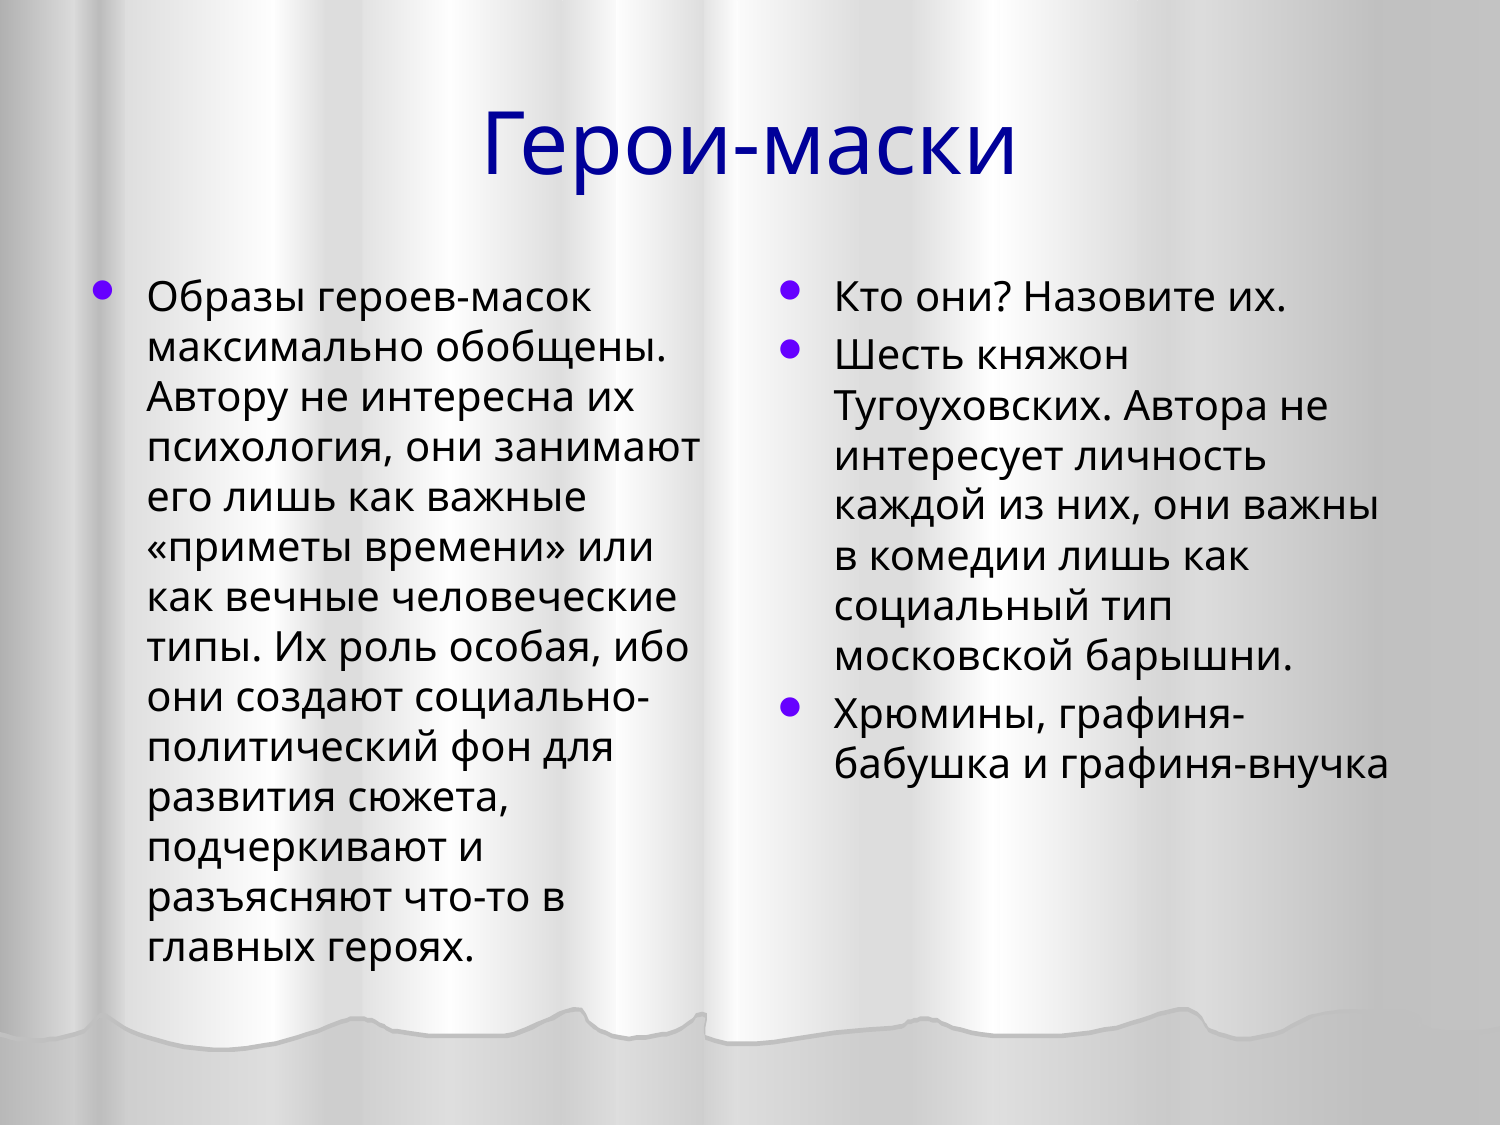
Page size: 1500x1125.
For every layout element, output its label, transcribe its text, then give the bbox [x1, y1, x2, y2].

list Образы героев-масок максимально обобщены. Автору не интересна их психология, они занимают его лишь как важные «приметы времени» или как вечные человеческие типы. Их роль особая, ибо они создают социально-политический фон для развития сюжета, подчеркивают и разъясняют что-то в главных героях. [74, 262, 738, 1006]
title Герои-маски [74, 45, 1426, 233]
list Кто они? Назовите их. Шесть княжон Тугоуховских. Автора не интересует личность каждой из них, они важны в комедии лишь как социальный тип московской барышни. Хрюмины, графиня-бабушка и графиня-внучка [762, 262, 1426, 1006]
